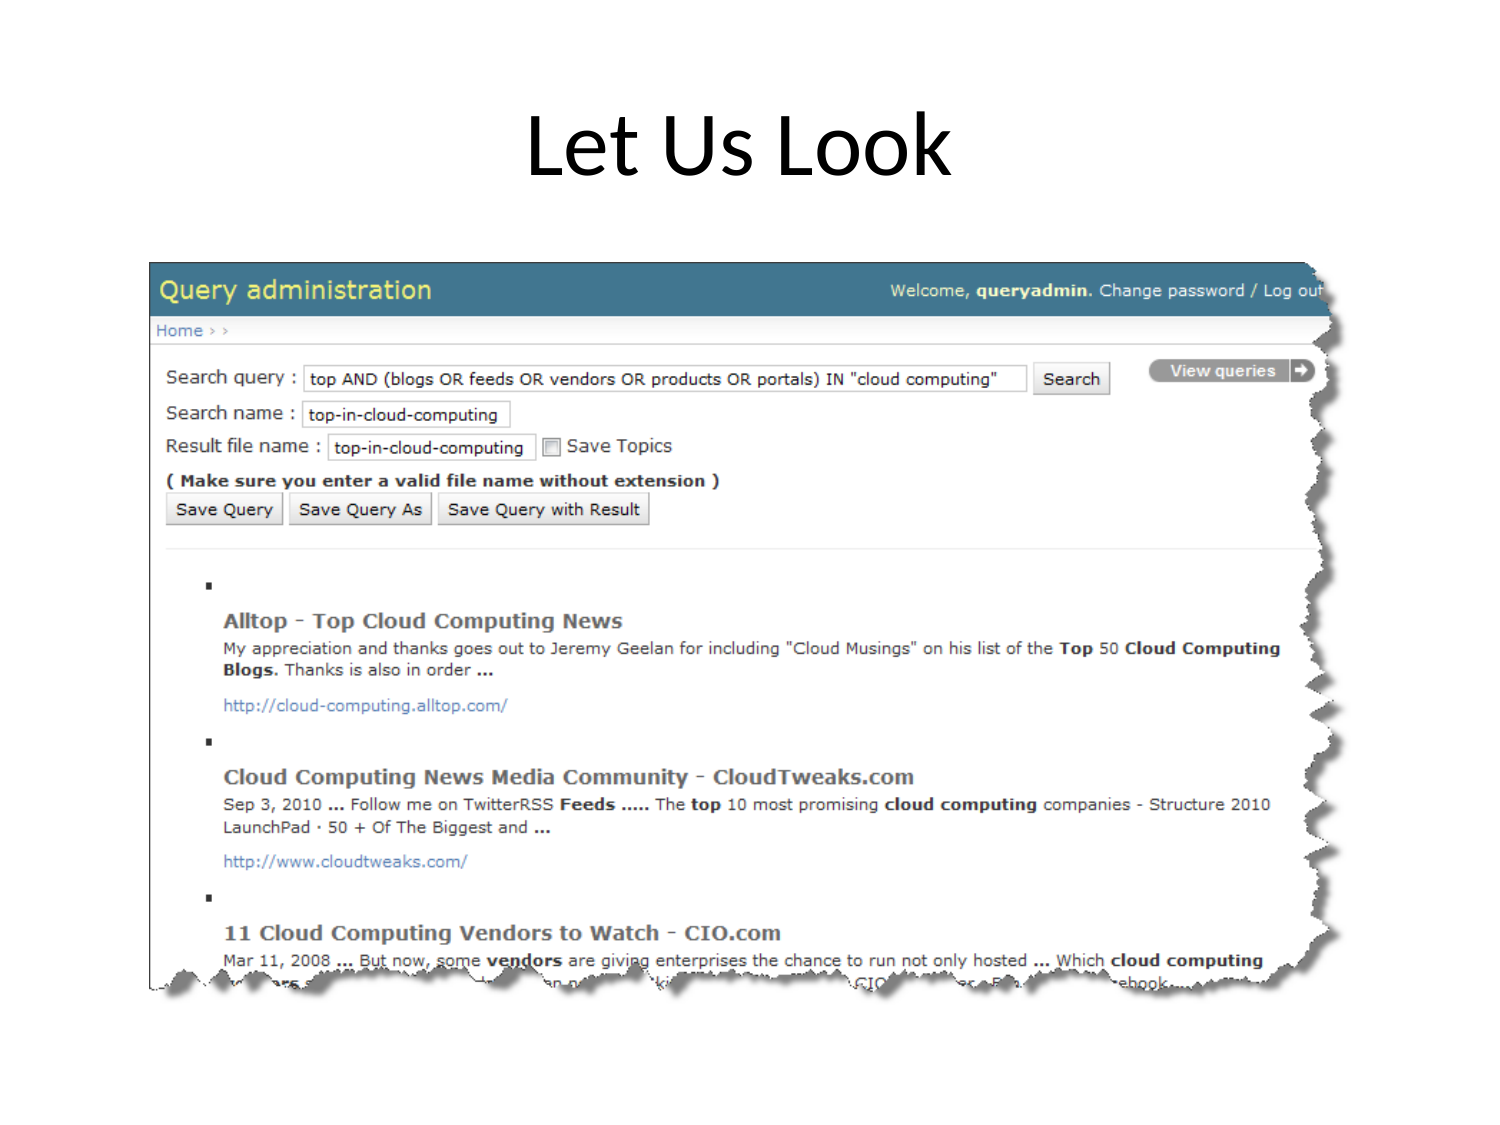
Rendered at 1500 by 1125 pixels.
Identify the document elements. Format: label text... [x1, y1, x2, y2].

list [148, 262, 1351, 1006]
title Let Us Look [75, 45, 1425, 233]
